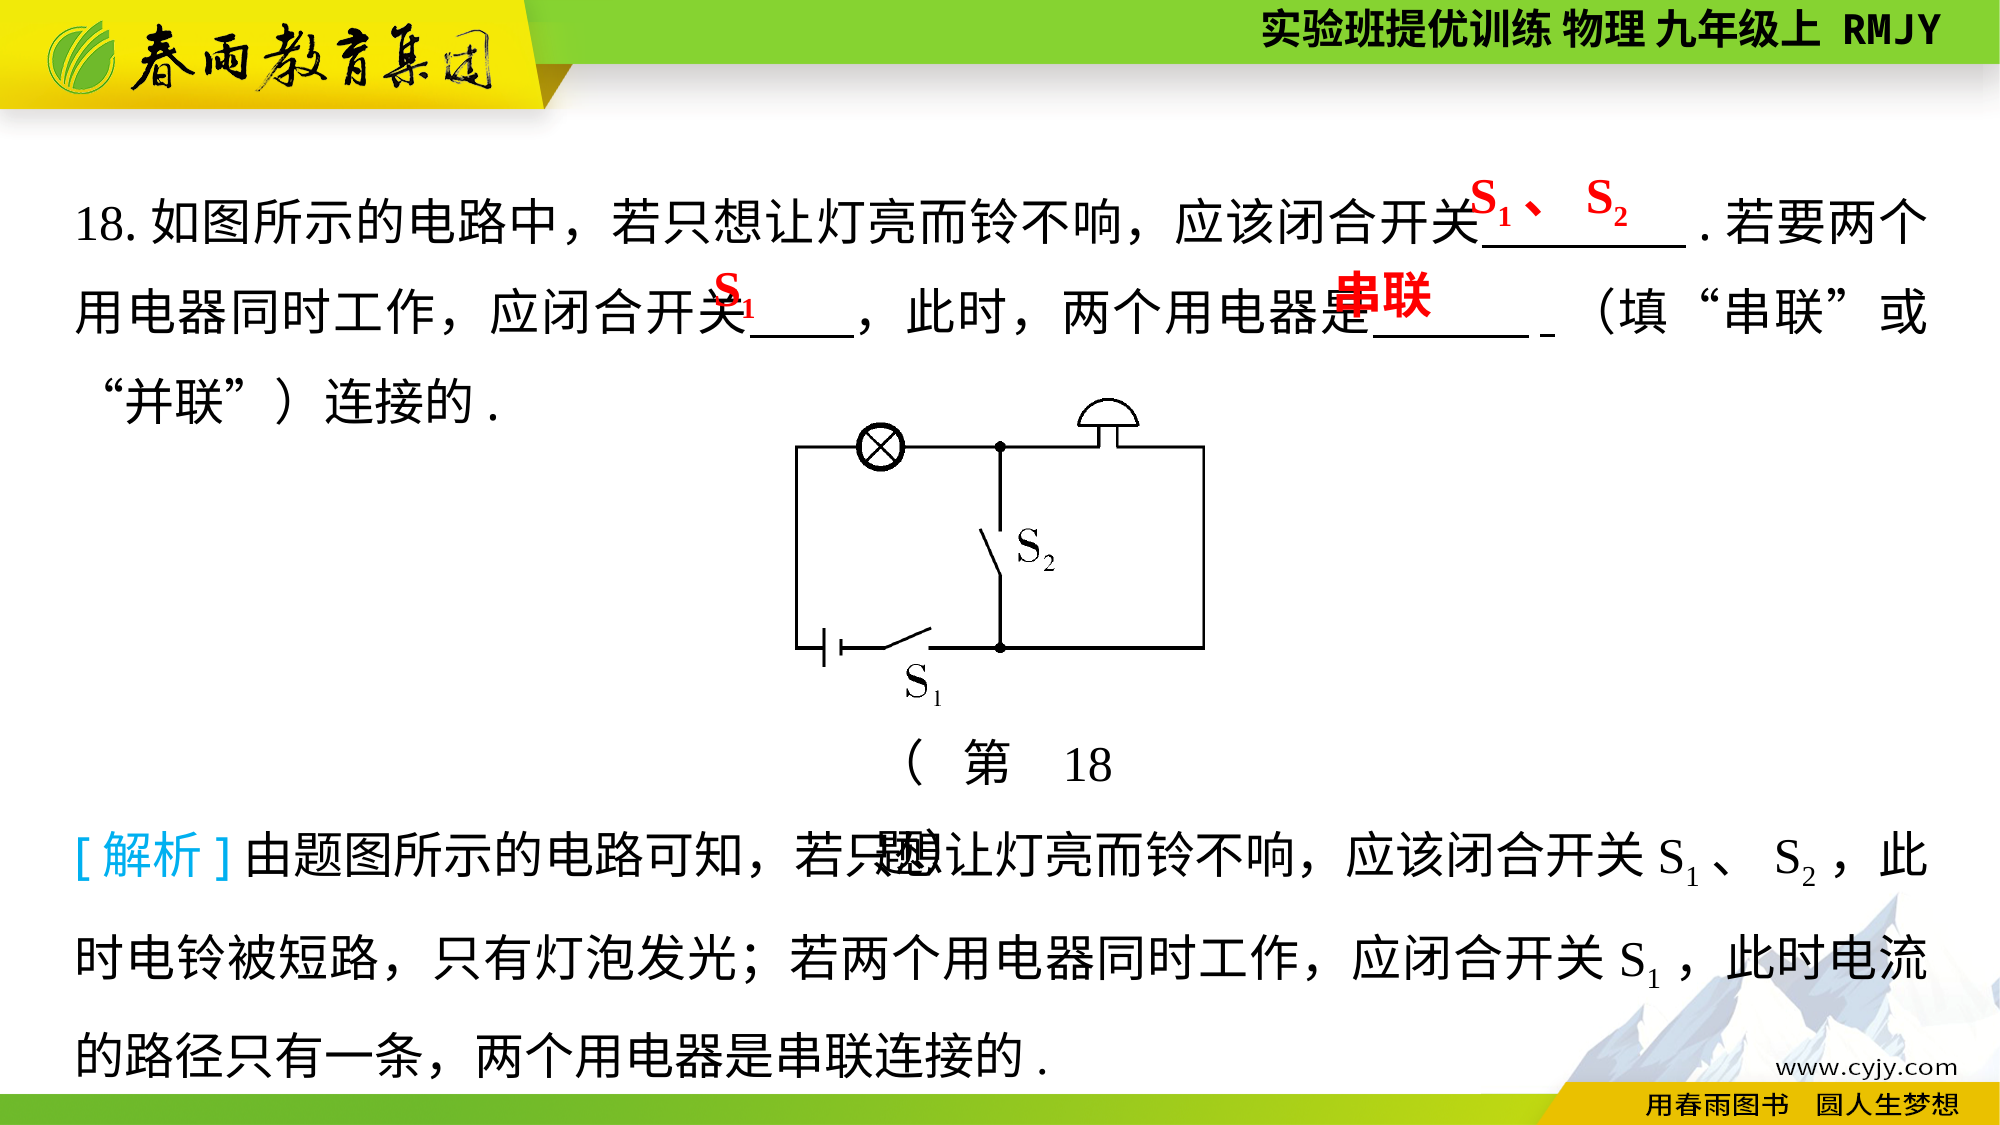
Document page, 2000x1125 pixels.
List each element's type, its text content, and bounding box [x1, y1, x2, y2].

list 18.如图所示的电路中，若只想让灯亮而铃不响，应该闭合开关 .若要两个用电器同时工作，应闭合开关 ，此时，两个用电器是 .（填“串联”或“并联”）连接的. [59, 153, 1944, 430]
text_box 串联 [1317, 256, 1448, 331]
picture [0, 0, 2000, 1125]
text_box S1 [698, 249, 771, 333]
text_box S1、S2 [1454, 156, 1705, 240]
text_box （第18题） [859, 714, 1140, 782]
text_box [解析]由题图所示的电路可知，若只想让灯亮而铃不响，应该闭合开关S1、S2，此时电铃被短路，只有灯泡发光；若两个用电器同时工作，应闭合开关S1，此时电流的路径只有一条，两个用电器是串联连接的. [59, 782, 1944, 1092]
